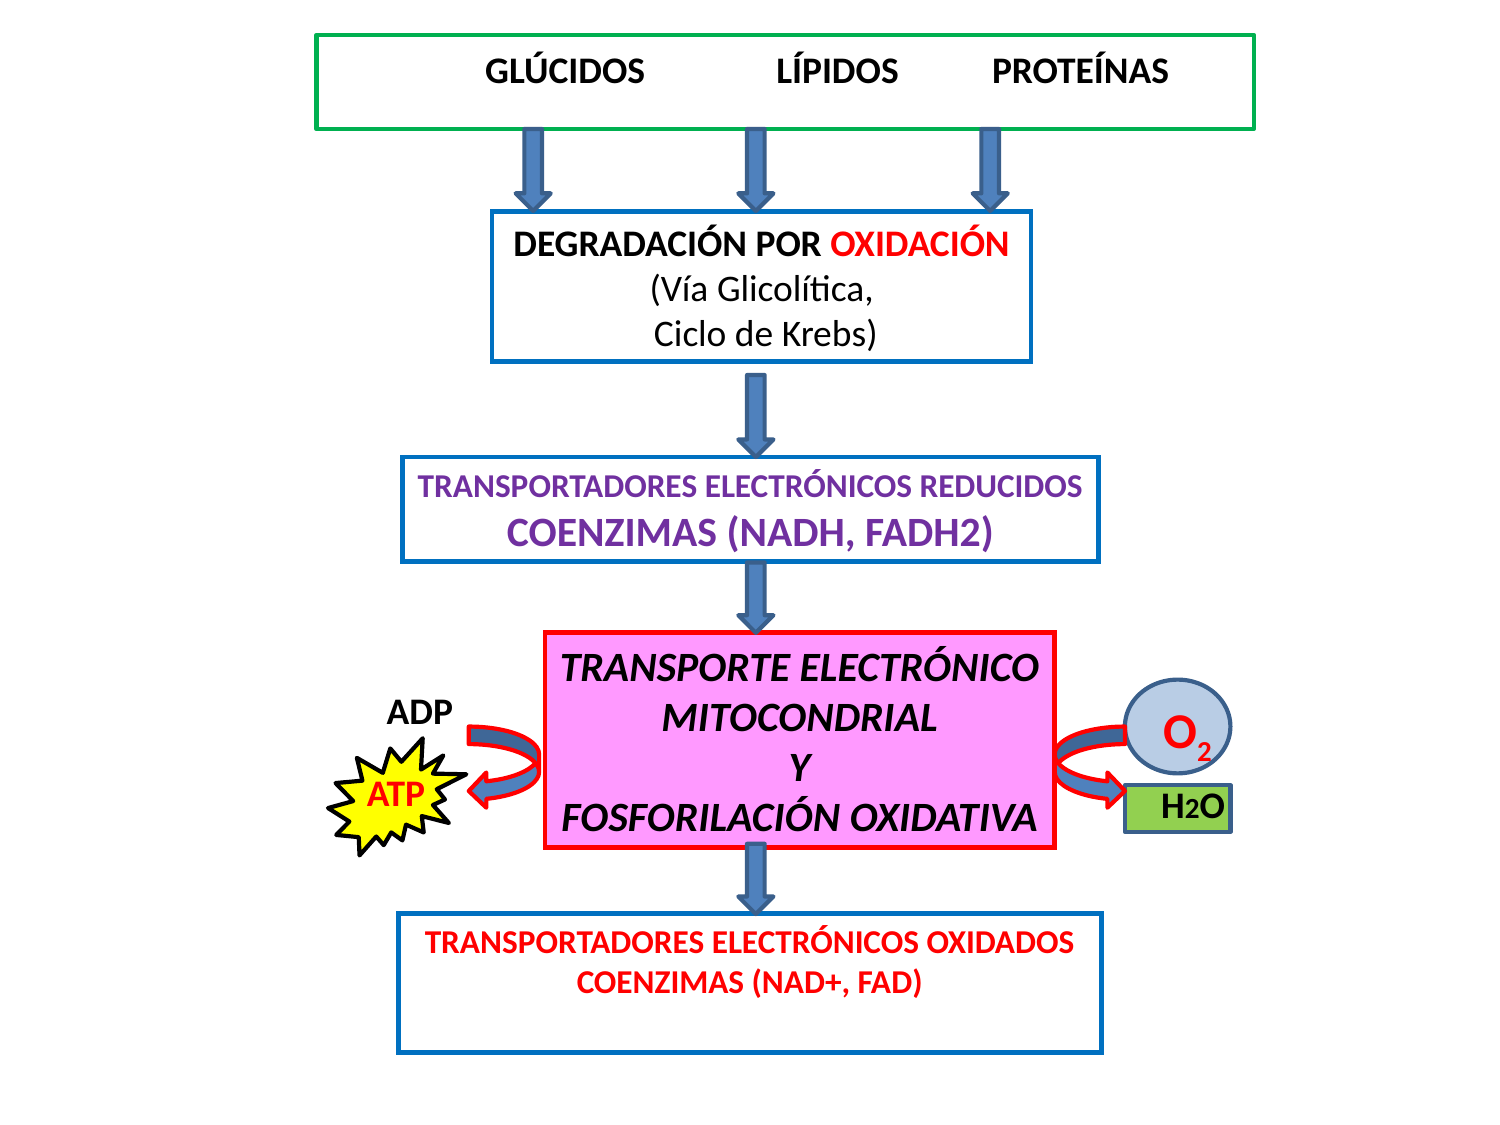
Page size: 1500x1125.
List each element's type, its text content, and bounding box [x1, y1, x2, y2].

text_box [736, 372, 776, 460]
text_box [440, 771, 469, 805]
text_box [325, 779, 426, 858]
text_box ATP [352, 761, 440, 822]
text_box TRANSPORTE ELECTRÓNICO MITOCONDRIAL Y FOSFORILACIÓN OXIDATIVA [544, 632, 1055, 848]
text_box [436, 809, 451, 826]
text_box TRANSPORTADORES ELECTRÓNICOS REDUCIDOS COENZIMAS (NADH, FADH2) [402, 457, 1099, 562]
text_box TRANSPORTADORES ELECTRÓNICOS OXIDADOS COENZIMAS (NAD+, FAD) [398, 913, 1102, 1053]
text_box [384, 740, 425, 761]
text_box [970, 126, 1010, 214]
text_box [466, 724, 542, 810]
text_box H2O [1146, 773, 1240, 834]
text_box [1122, 677, 1216, 768]
text_box [1052, 724, 1128, 810]
text_box [736, 560, 776, 635]
text_box [430, 753, 446, 766]
text_box [736, 126, 776, 214]
text_box [354, 756, 367, 761]
text_box ADP [371, 679, 469, 740]
text_box [736, 841, 776, 917]
text_box [1123, 783, 1146, 834]
text_box O2 [1148, 691, 1289, 775]
text_box DEGRADACIÓN POR OXIDACIÓN (Vía Glicolítica, Ciclo de Krebs) [492, 211, 1032, 362]
text_box [513, 126, 553, 214]
title GLÚCIDOS LÍPIDOS PROTEÍNAS [316, 35, 1254, 129]
